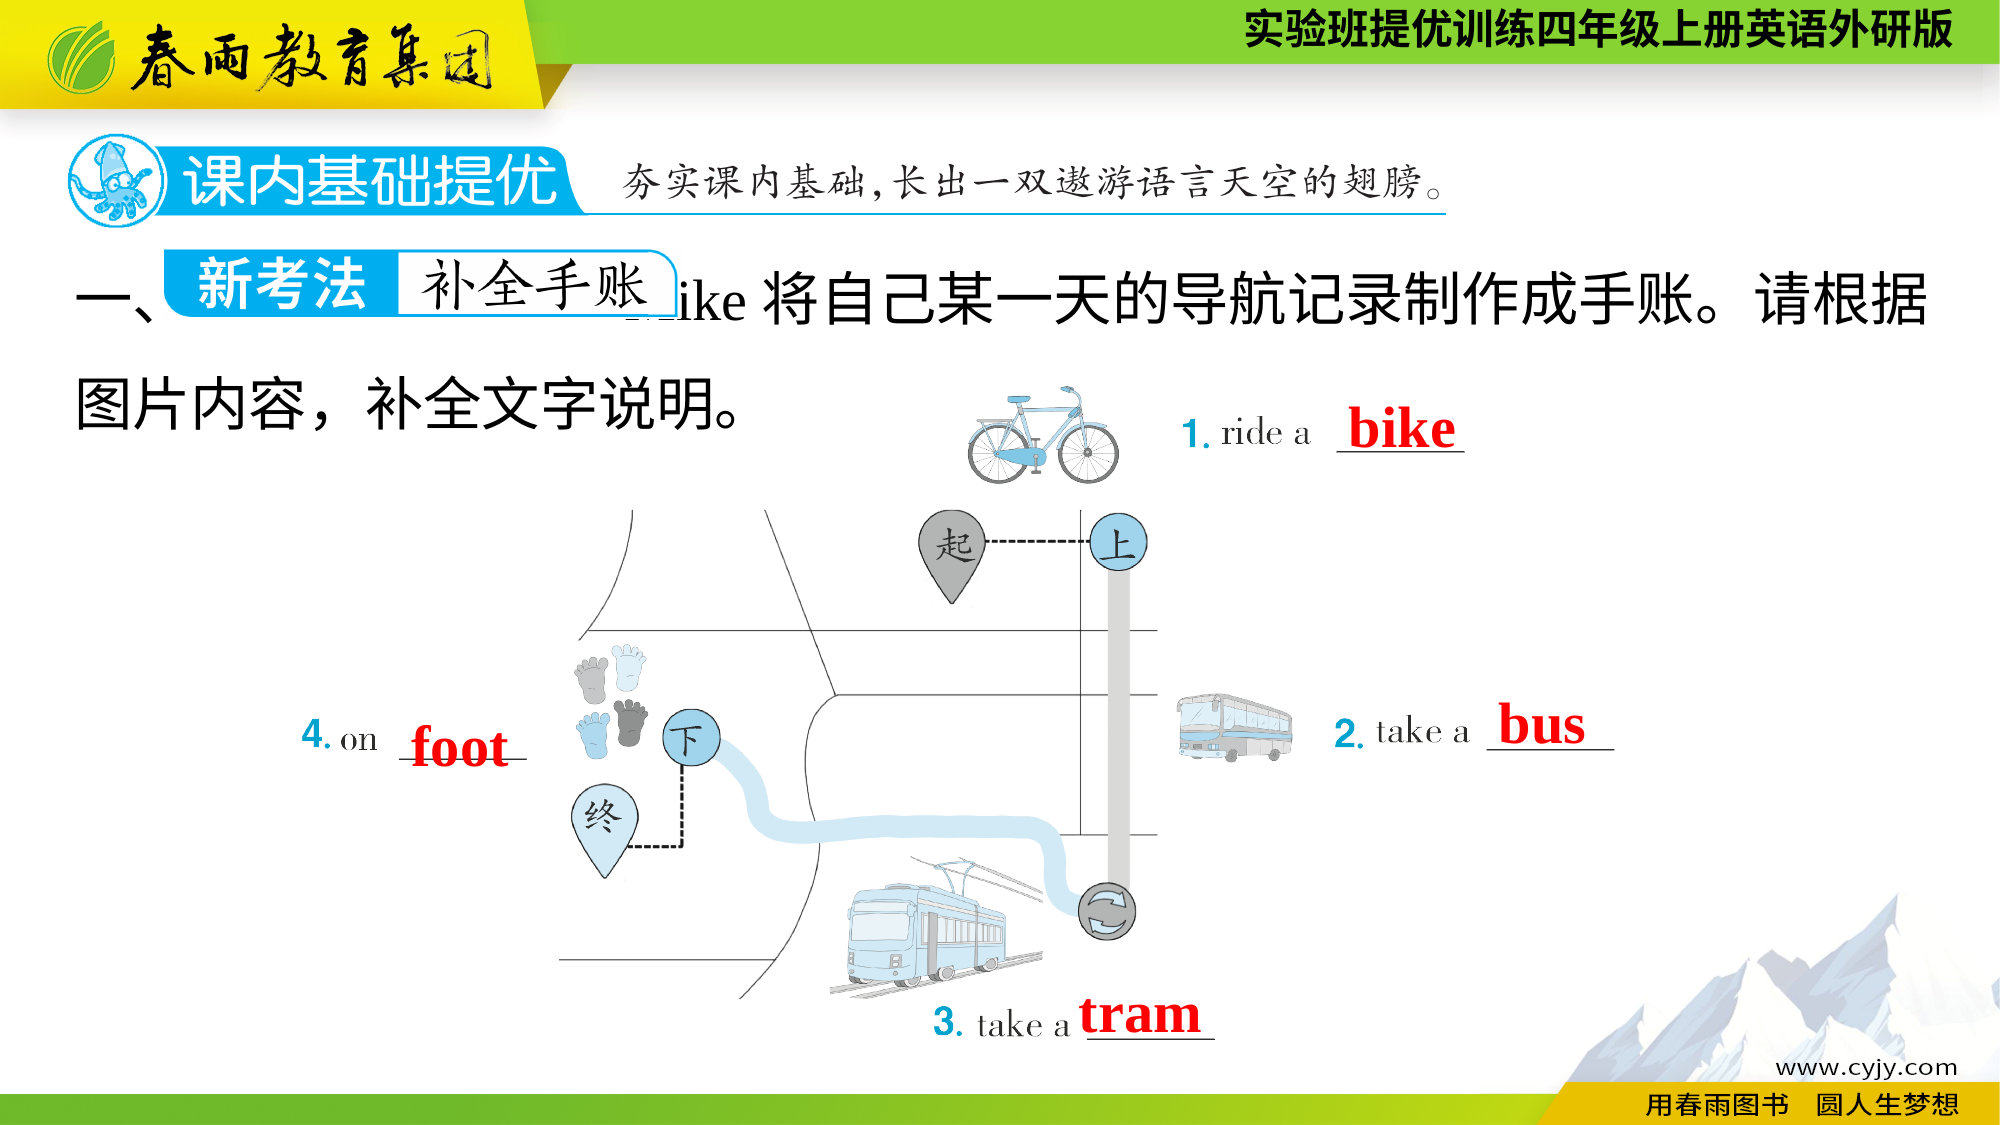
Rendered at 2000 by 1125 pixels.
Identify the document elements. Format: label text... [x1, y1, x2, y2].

list 一、 Mike将自己某一天的导航记录制作成手账。请根据图片内容，补全文字说明。 [59, 219, 1944, 434]
picture [0, 0, 2000, 1125]
